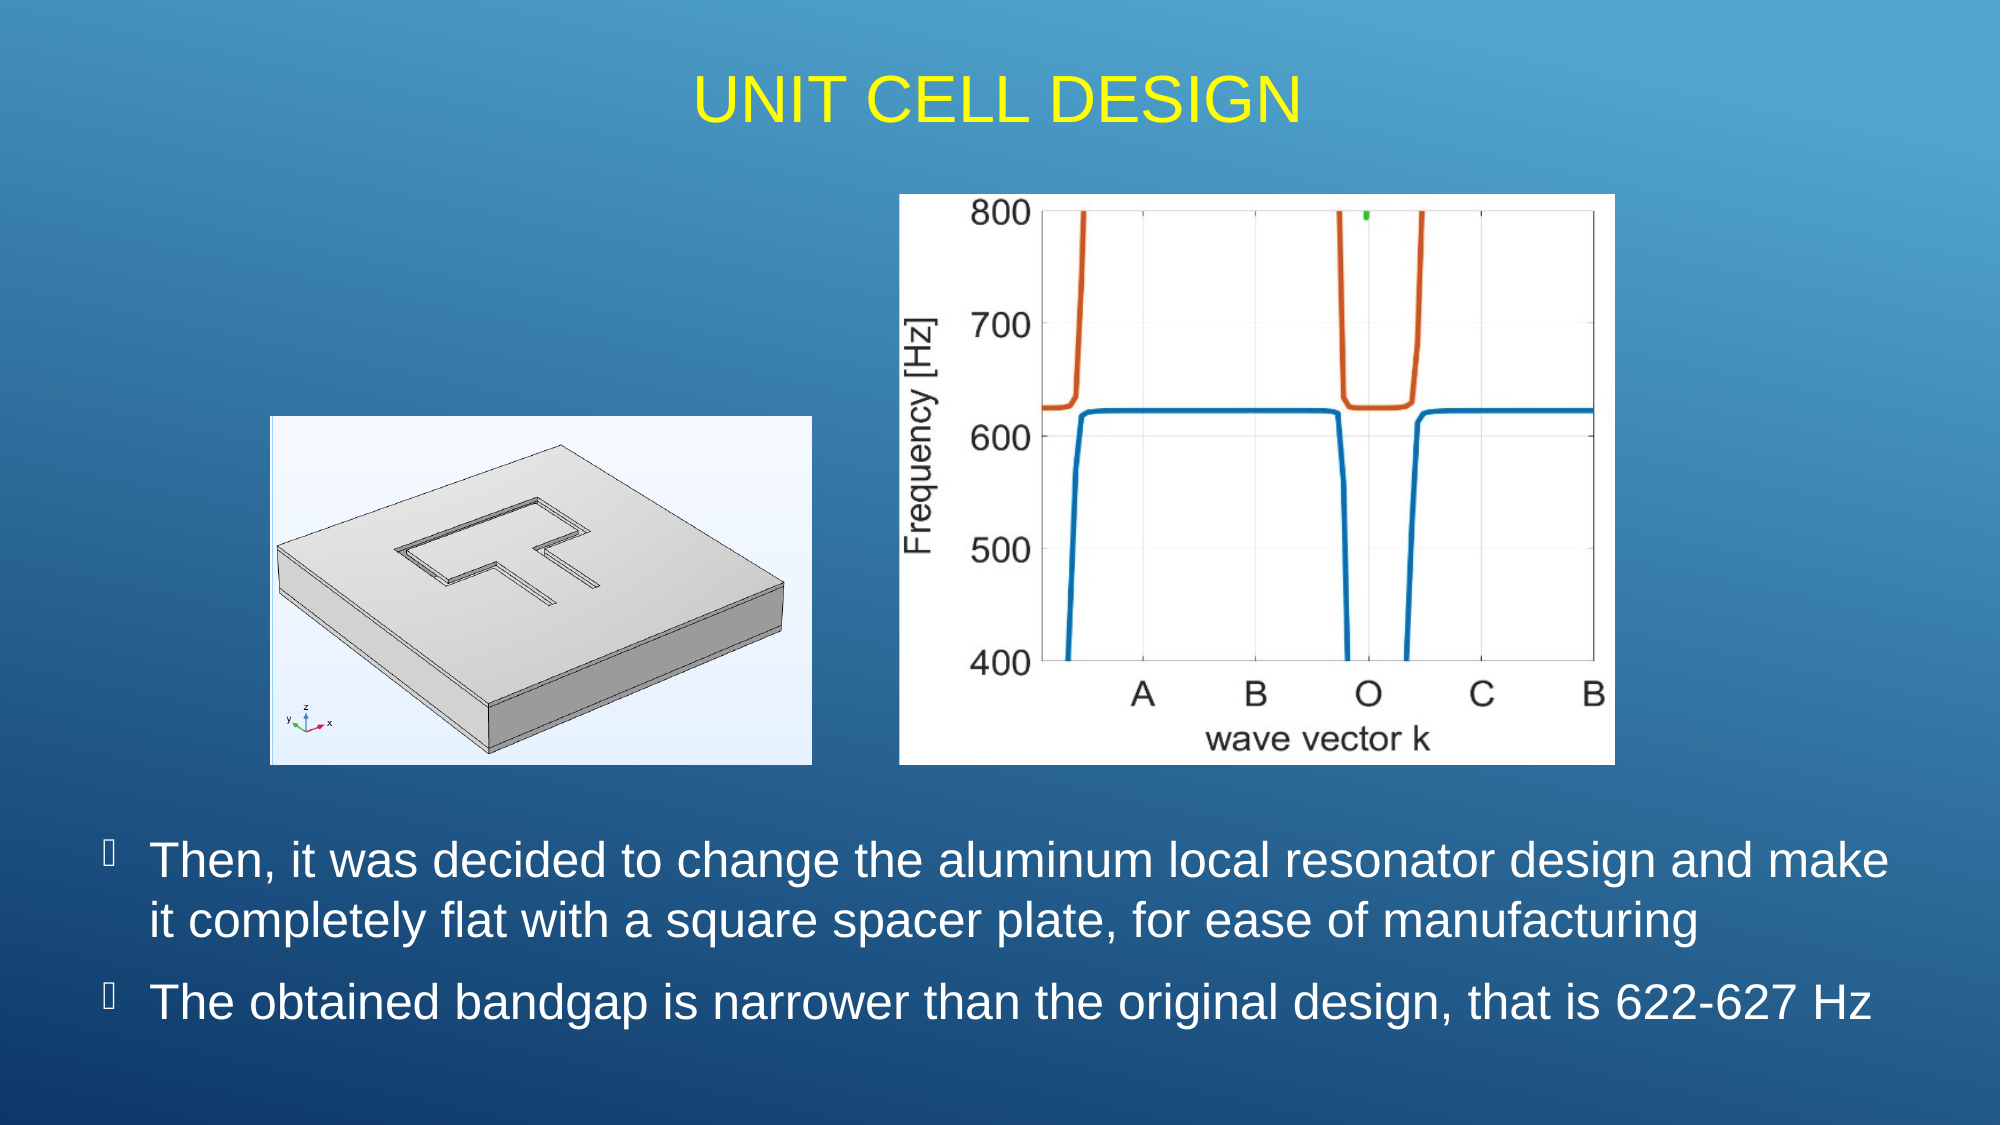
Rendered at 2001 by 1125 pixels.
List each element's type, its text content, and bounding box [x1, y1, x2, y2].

title Unit cell design [677, 14, 1323, 177]
picture [899, 194, 1616, 765]
list Then, it was decided to change the aluminum local resonator design and make it completely flat with a square spacer plate, for ease of manufacturing The obtained bandgap is narrower than the original design, that is 622-627 Hz [87, 800, 1927, 1057]
picture [270, 415, 812, 765]
